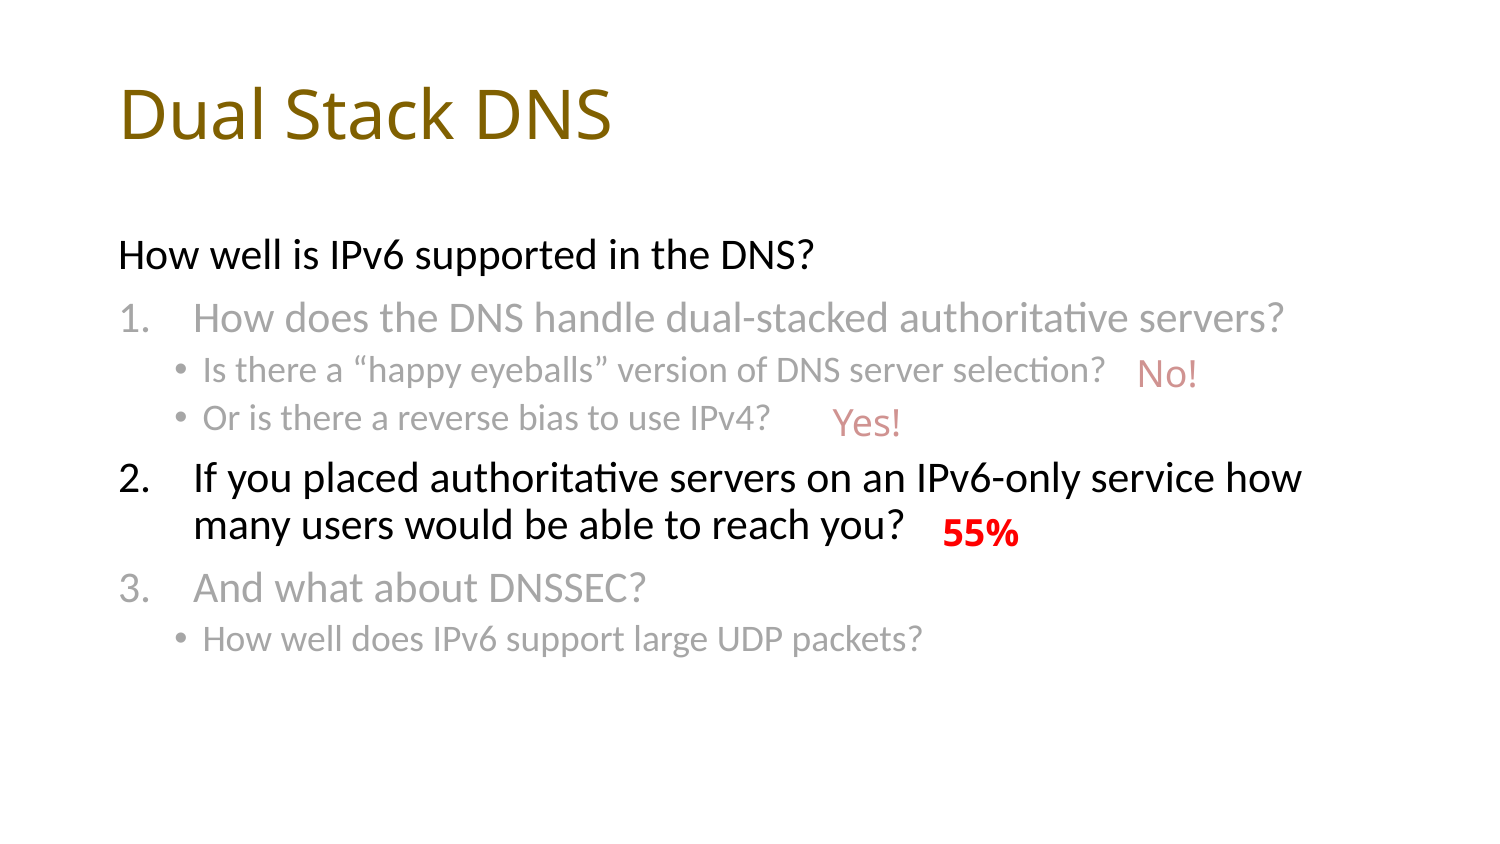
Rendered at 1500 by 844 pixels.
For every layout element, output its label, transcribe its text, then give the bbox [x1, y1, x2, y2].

text_box Yes! [818, 391, 917, 452]
title Dual Stack DNS [103, 35, 1397, 199]
list How well is IPv6 supported in the DNS? How does the DNS handle dual-stacked authoritative servers? Is there a “happy eyeballs” version of DNS server selection? Or is there a reverse bias to use IPv4? If you placed authoritative servers on an IPv6-only service how many users would be able to reach you? And what about DNSSEC? How well does IPv6 support large UDP packets? [103, 224, 1397, 760]
text_box No! [1121, 342, 1213, 403]
text_box 55% [927, 501, 1035, 561]
